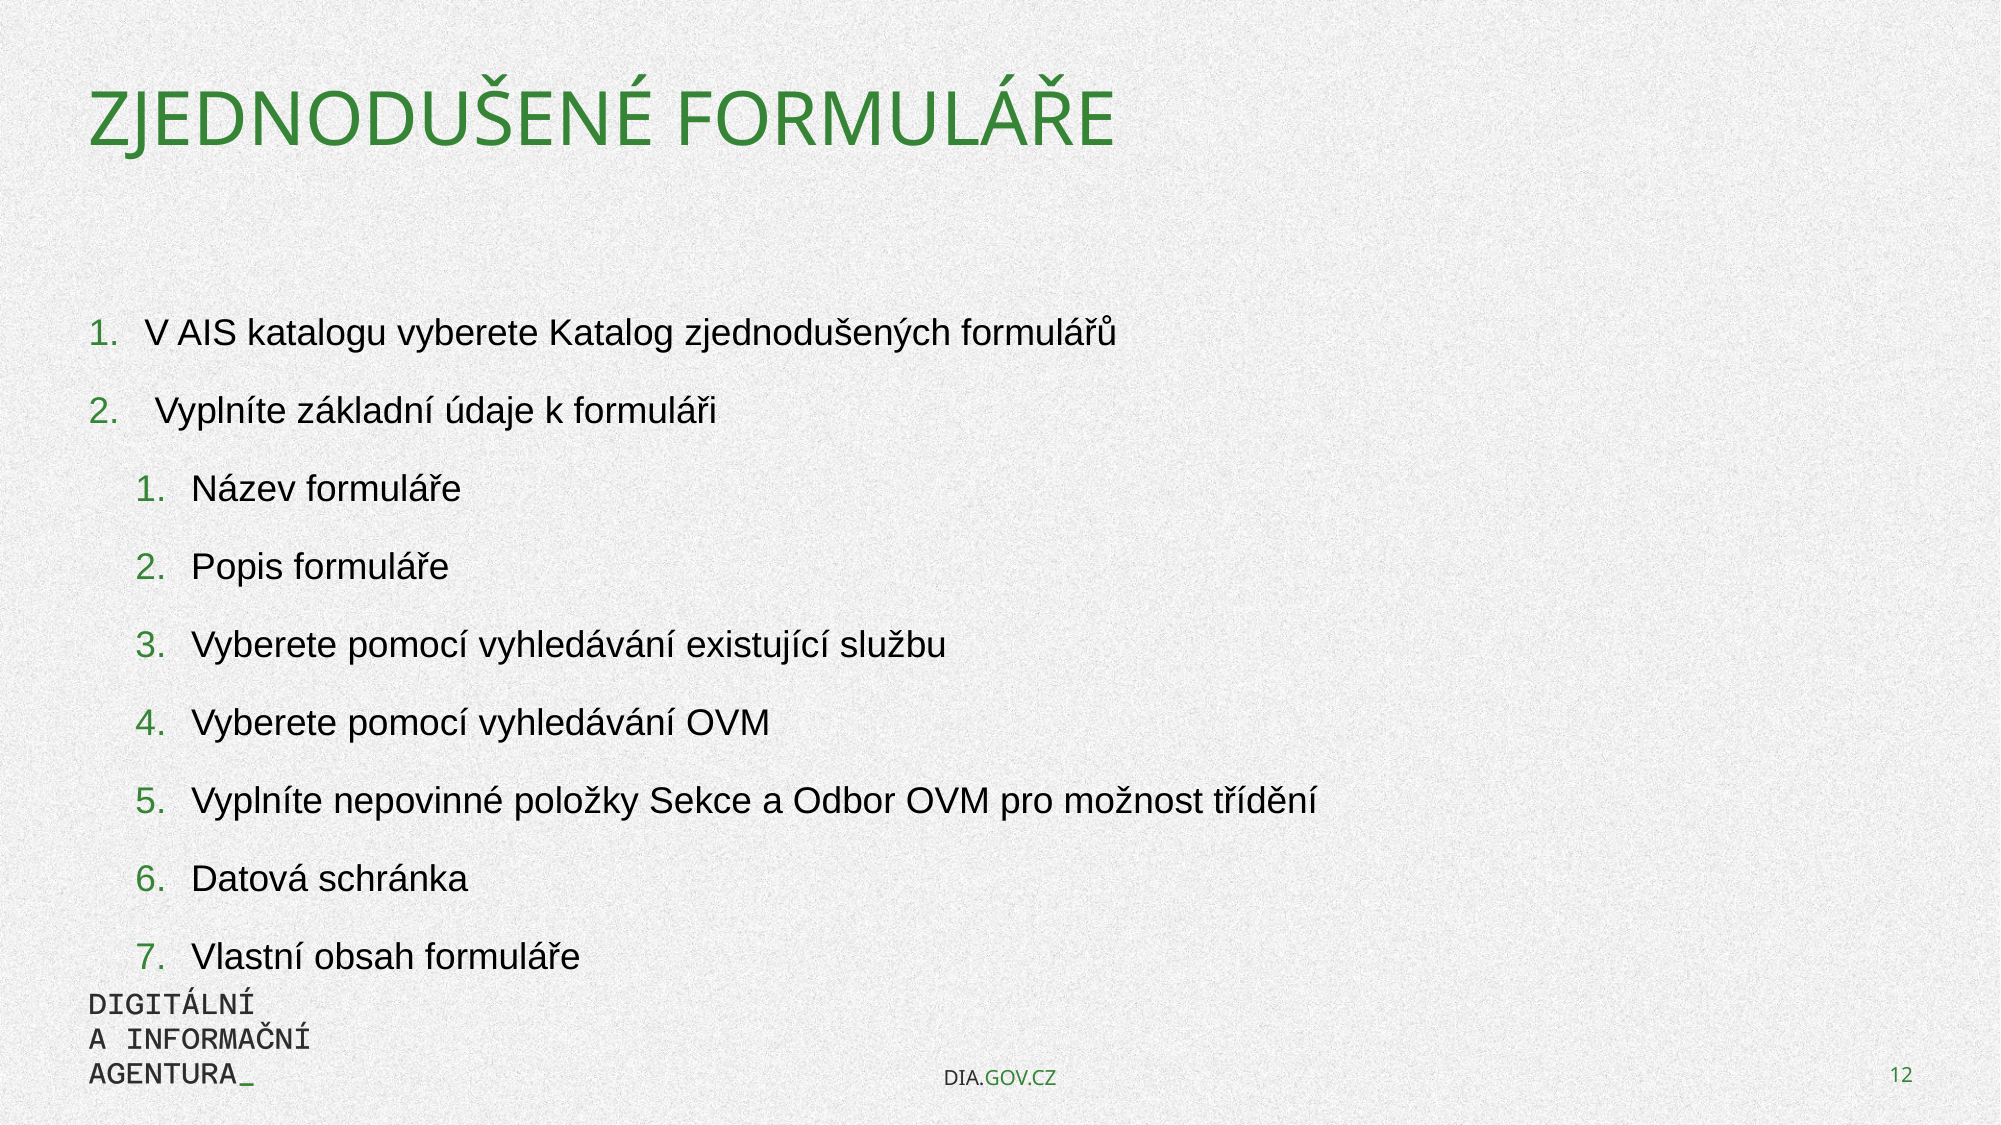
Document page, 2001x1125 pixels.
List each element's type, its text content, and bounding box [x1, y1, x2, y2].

footer DIA.GOV.CZ [558, 1037, 1442, 1098]
list V AIS katalogu vyberete Katalog zjednodušených formulářů Vyplníte základní údaje k formuláři Název formuláře Popis formuláře Vyberete pomocí vyhledávání existující službu Vyberete pomocí vyhledávání OVM Vyplníte nepovinné položky Sekce a Odbor OVM pro možnost třídění Datová schránka Vlastní obsah formuláře [88, 299, 1912, 980]
slide_number 12 [1612, 1037, 1928, 1098]
picture [0, 0, 2001, 1125]
title Zjednodušené formuláře [88, 70, 1912, 284]
